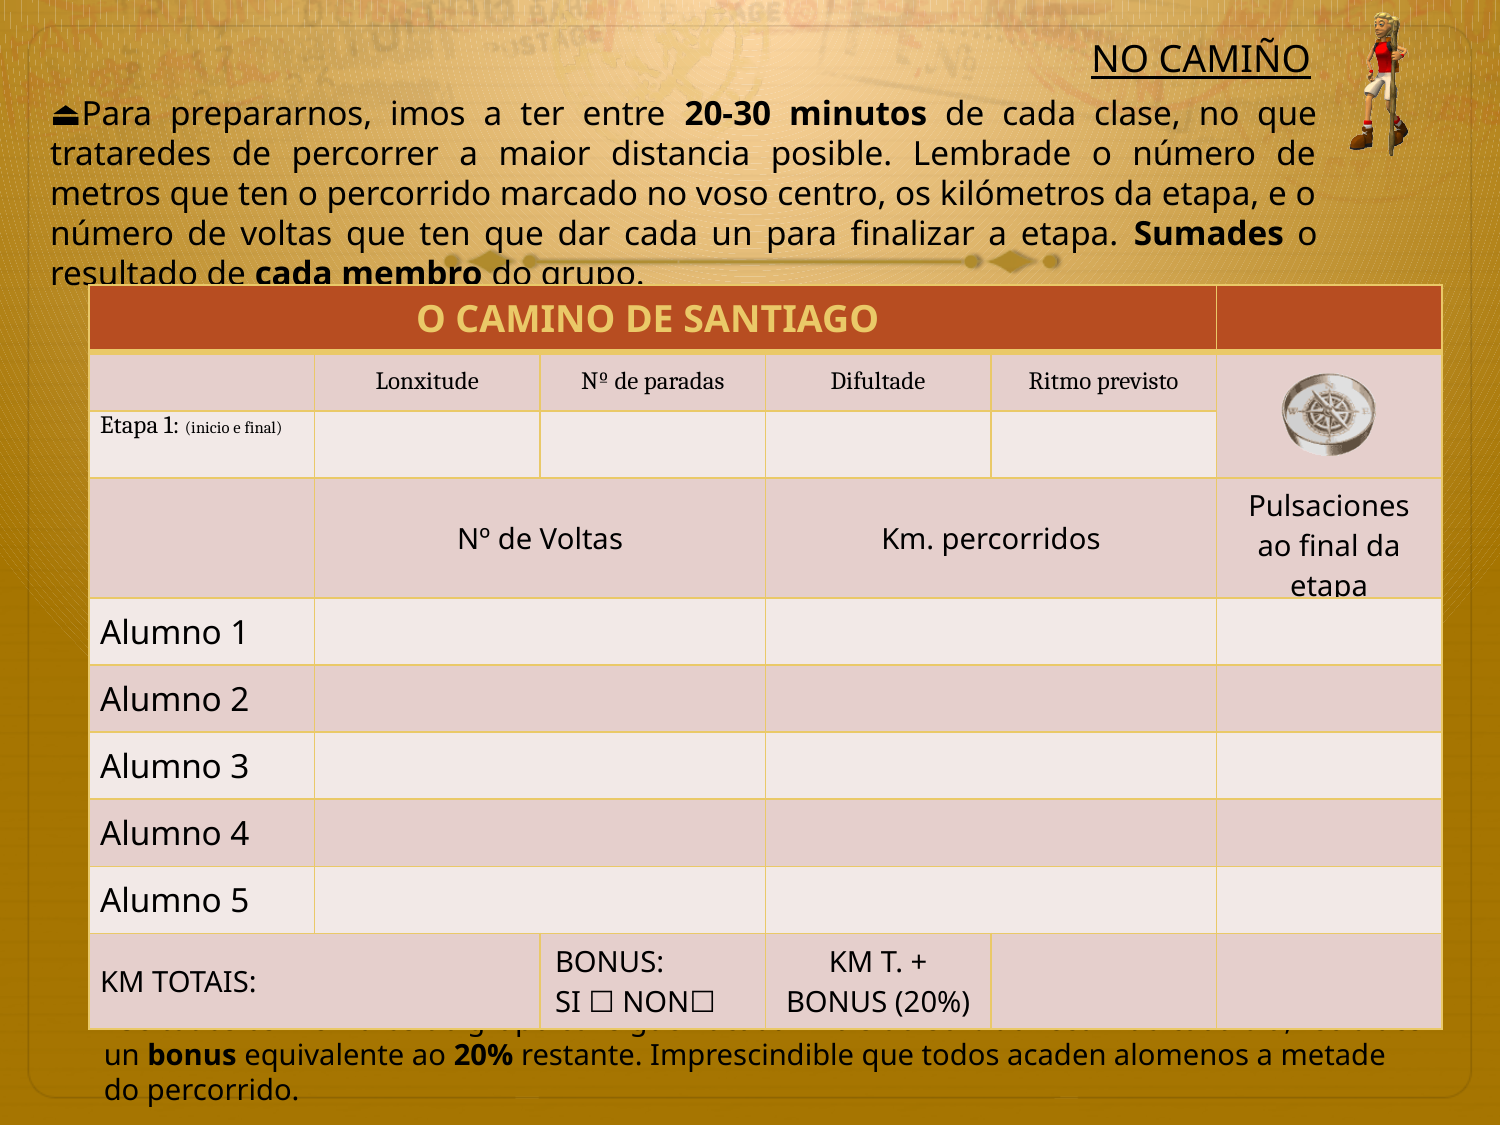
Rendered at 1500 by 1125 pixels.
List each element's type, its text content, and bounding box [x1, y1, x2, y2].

table_cell Nº de paradas [541, 355, 765, 410]
table_header [1217, 286, 1441, 349]
title NO CAMIÑO [1026, 30, 1322, 85]
table_cell [90, 355, 314, 410]
table_cell [766, 412, 990, 477]
table_cell Lonxitude [315, 355, 539, 410]
table_cell [766, 733, 1216, 798]
table_cell [766, 666, 1216, 731]
table_cell [1217, 800, 1441, 866]
table_cell [992, 412, 1216, 477]
table_cell [766, 599, 1216, 664]
table_cell KM TOTAIS: [90, 934, 539, 1028]
table_cell [992, 934, 1216, 1028]
table_cell [1217, 733, 1441, 798]
table_cell Alumno 4 [90, 800, 314, 866]
table_cell [766, 867, 1216, 933]
table_cell [1217, 934, 1441, 1028]
table_cell Pulsaciones ao final da etapa [1217, 479, 1441, 597]
table_cell Ritmo previsto [992, 355, 1216, 410]
table_cell Alumno 1 [90, 599, 314, 664]
text_box ⏏Para prepararnos, imos a ter entre 20-30 minutos de cada clase, no que trataredes de percorrer a maior distancia posible. Lembrade o número de metros que ten o percorrido marcado no voso centro, os kilómetros da etapa, e o número de voltas que ten que dar cada un para finalizar a etapa. Sumades o resultado de cada membro do grupo. [35, 85, 1333, 300]
table_cell [315, 867, 765, 933]
table_header O CAMINO DE SANTIAGO [90, 286, 1216, 349]
table_cell [1217, 355, 1441, 477]
table_cell [315, 733, 765, 798]
table_cell Nº de Voltas [315, 479, 765, 597]
table_cell [1217, 666, 1441, 731]
table_cell [541, 412, 765, 477]
table_cell BONUS: SI ☐ NON☐ [541, 934, 765, 1028]
table_cell Alumno 2 [90, 666, 314, 731]
table_cell [1217, 599, 1441, 664]
table_cell [315, 800, 765, 866]
table_cell [90, 479, 314, 597]
table_cell [766, 800, 1216, 866]
table_cell Alumno 5 [90, 867, 314, 933]
table_cell Km. percorridos [766, 479, 1216, 597]
table_cell [315, 599, 765, 664]
table_cell [1217, 867, 1441, 933]
table_cell Alumno 3 [90, 733, 314, 798]
table_cell KM T. + BONUS (20%) [766, 934, 990, 1028]
table_cell Difultade [766, 355, 990, 410]
table_cell [315, 412, 539, 477]
table_cell Etapa 1: (inicio e final) [90, 412, 314, 477]
text_box *Se todos os membros do grupo consiguen acadar máis do 80% do recorrido cada día, recibides un bonus equivalente ao 20% restante. Imprescindible que todos acaden alomenos a metade do percorrido. [88, 1030, 1442, 1114]
picture [0, 0, 1500, 1125]
table_cell [315, 666, 765, 731]
